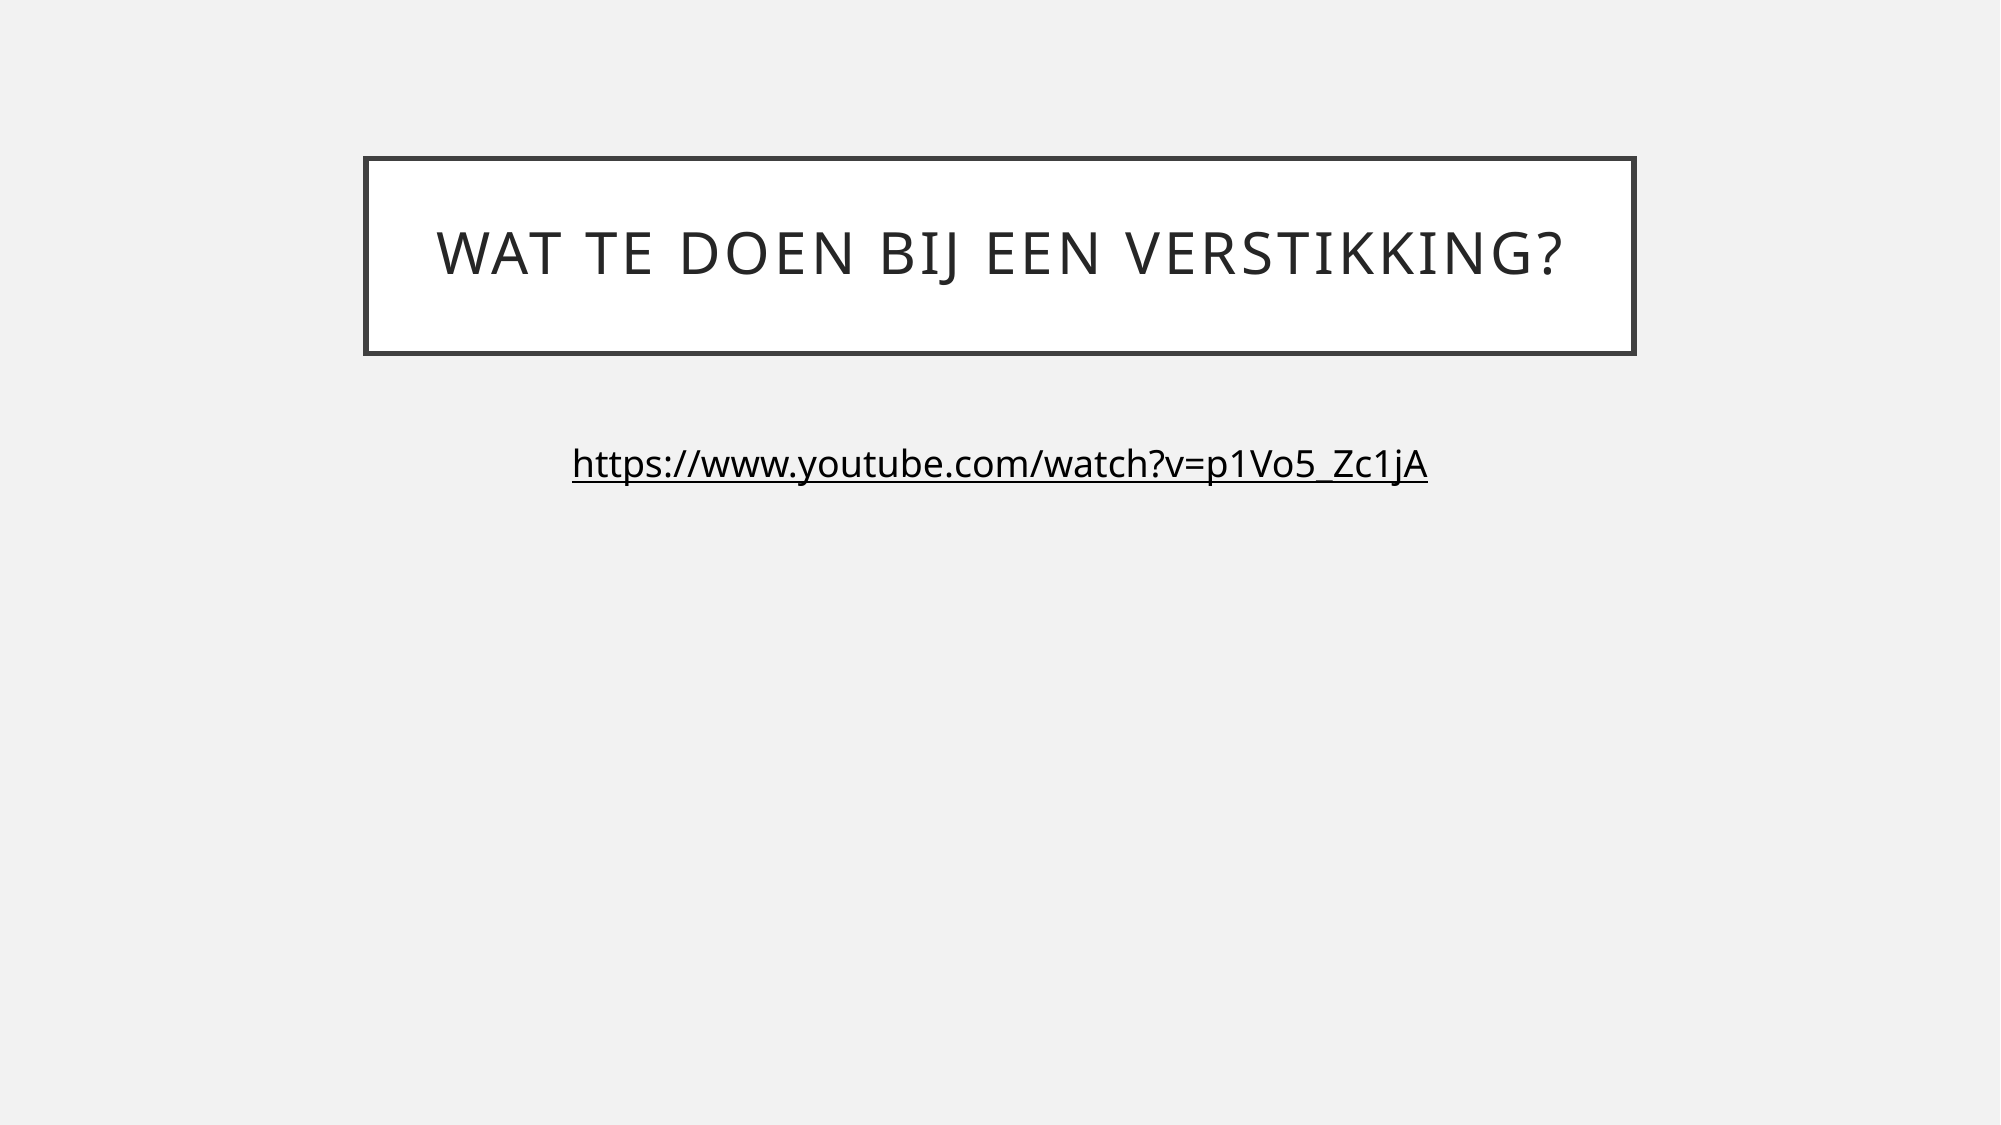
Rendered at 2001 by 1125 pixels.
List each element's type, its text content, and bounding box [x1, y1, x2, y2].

title Wat te doen bij een verstikking? [363, 156, 1637, 356]
list https://www.youtube.com/watch?v=p1Vo5_Zc1jA [366, 432, 1634, 942]
